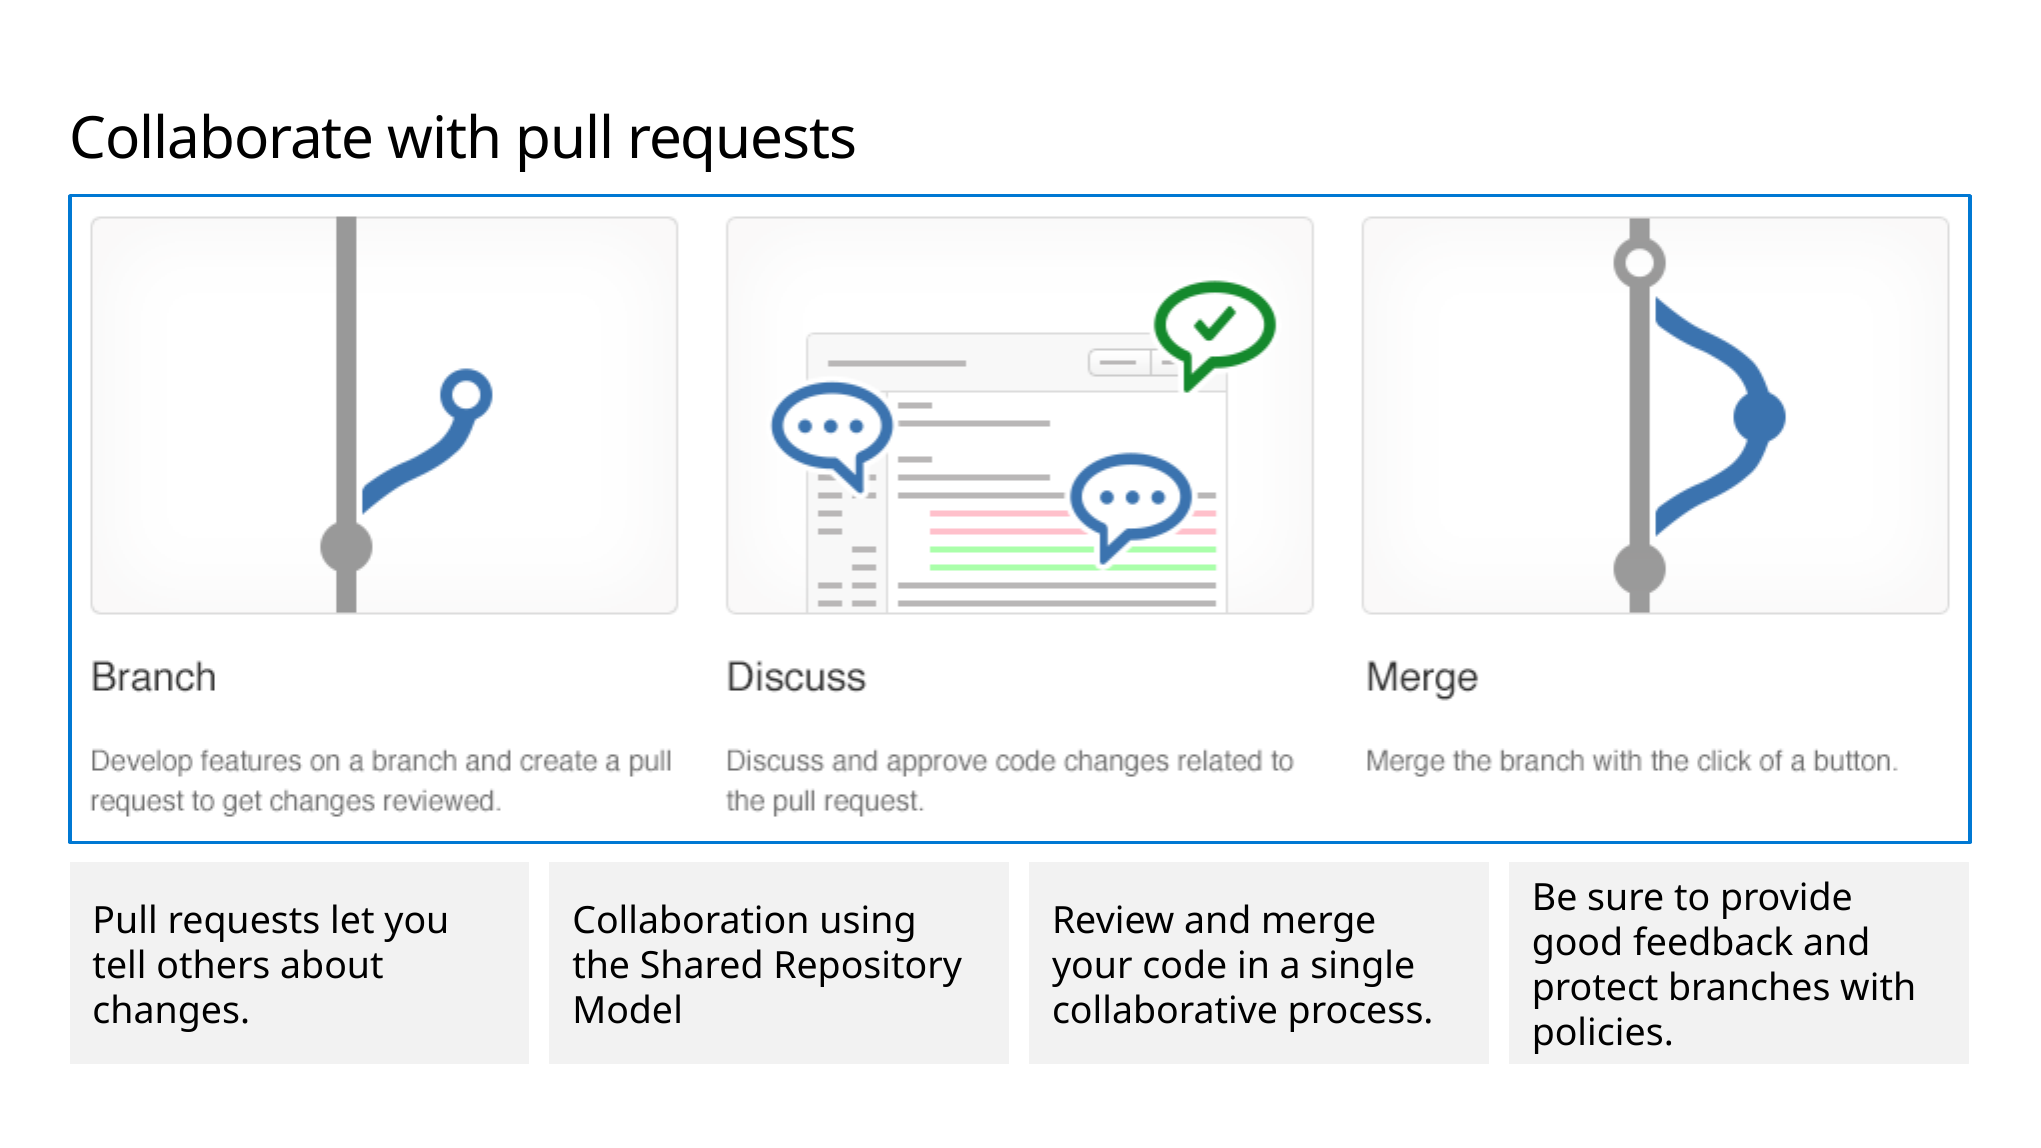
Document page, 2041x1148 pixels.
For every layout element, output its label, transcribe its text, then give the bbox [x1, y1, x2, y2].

title Collaborate with pull requests [70, 103, 1969, 172]
text_box Pull requests let you tell others about changes. [70, 862, 529, 1064]
text_box Collaboration using the Shared Repository Model [549, 862, 1009, 1064]
text_box [69, 195, 1971, 843]
picture [77, 212, 1961, 832]
text_box Be sure to provide good feedback and protect branches with policies. [1509, 862, 1969, 1064]
text_box Review and merge your code in a single collaborative process. [1029, 862, 1489, 1064]
